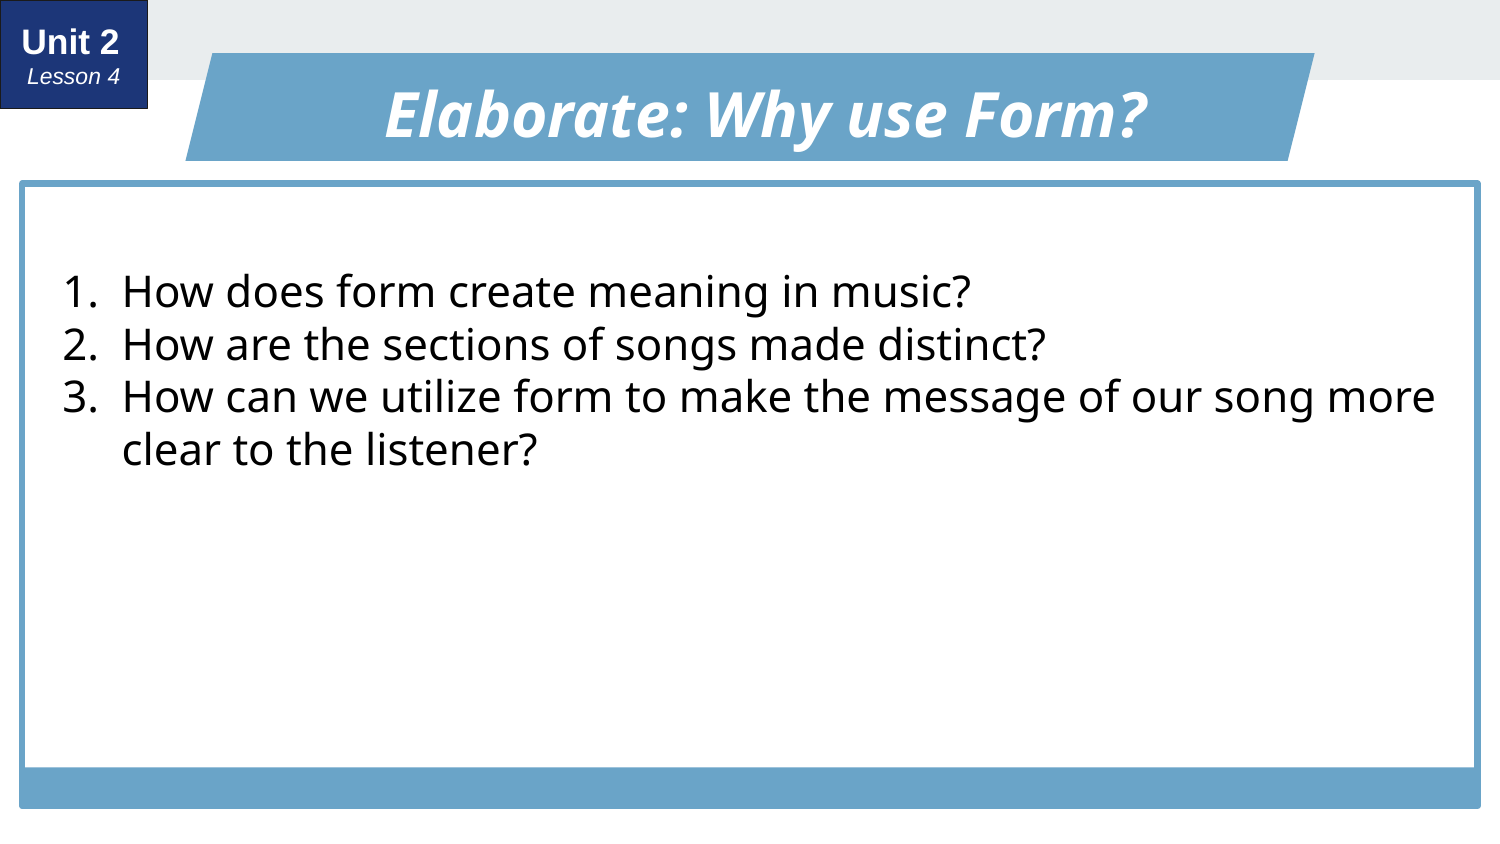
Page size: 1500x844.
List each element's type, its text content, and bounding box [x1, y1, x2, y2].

text_box Unit 2 Lesson 4 [0, 0, 148, 109]
title Elaborate: Why use Form? [236, 60, 1295, 155]
text_box [185, 53, 1315, 161]
picture [25, 186, 1475, 804]
